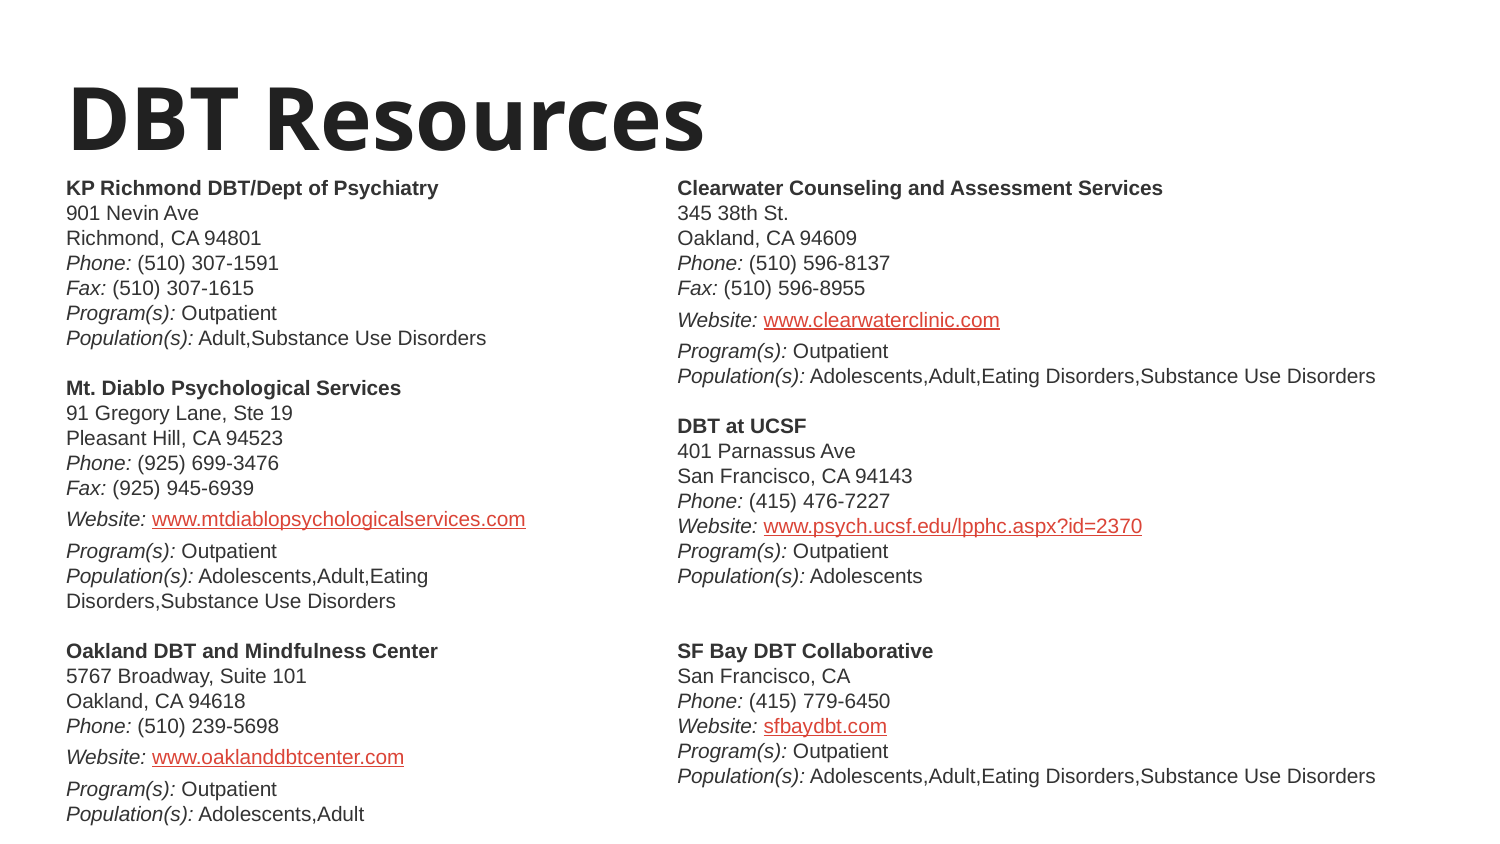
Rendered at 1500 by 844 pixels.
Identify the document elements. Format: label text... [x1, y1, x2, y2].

title DBT Resources [51, 48, 1449, 180]
text_box Clearwater Counseling and Assessment Services 345 38th St. Oakland, CA 94609 Phone: (510) 596-8137 Fax: (510) 596-8955 Website: www.clearwaterclinic.com Program(s): Outpatient Population(s): Adolescents,Adult,Eating Disorders,Substance Use Disorders DBT at UCSF 401 Parnassus Ave San Francisco, CA 94143 Phone: (415) 476-7227 Website: www.psych.ucsf.edu/lpphc.aspx?id=2370 Program(s): Outpatient Population(s): Adolescents SF Bay DBT Collaborative San Francisco, CA Phone: (415) 779-6450 Website: sfbaydbt.com Program(s): Outpatient Population(s): Adolescents,Adult,Eating Disorders,Substance Use Disorders [662, 159, 1436, 821]
list KP Richmond DBT/Dept of Psychiatry 901 Nevin Ave Richmond, CA 94801 Phone: (510) 307-1591 Fax: (510) 307-1615 Program(s): Outpatient Population(s): Adult,Substance Use Disorders Mt. Diablo Psychological Services 91 Gregory Lane, Ste 19 Pleasant Hill, CA 94523 Phone: (925) 699-3476 Fax: (925) 945-6939 Website: www.mtdiablopsychologicalservices.com Program(s): Outpatient Population(s): Adolescents,Adult,Eating Disorders,Substance Use Disorders Oakland DBT and Mindfulness Center 5767 Broadway, Suite 101 Oakland, CA 94618 Phone: (510) 239-5698 Website: www.oaklanddbtcenter.com Program(s): Outpatient Population(s): Adolescents,Adult [51, 159, 603, 708]
